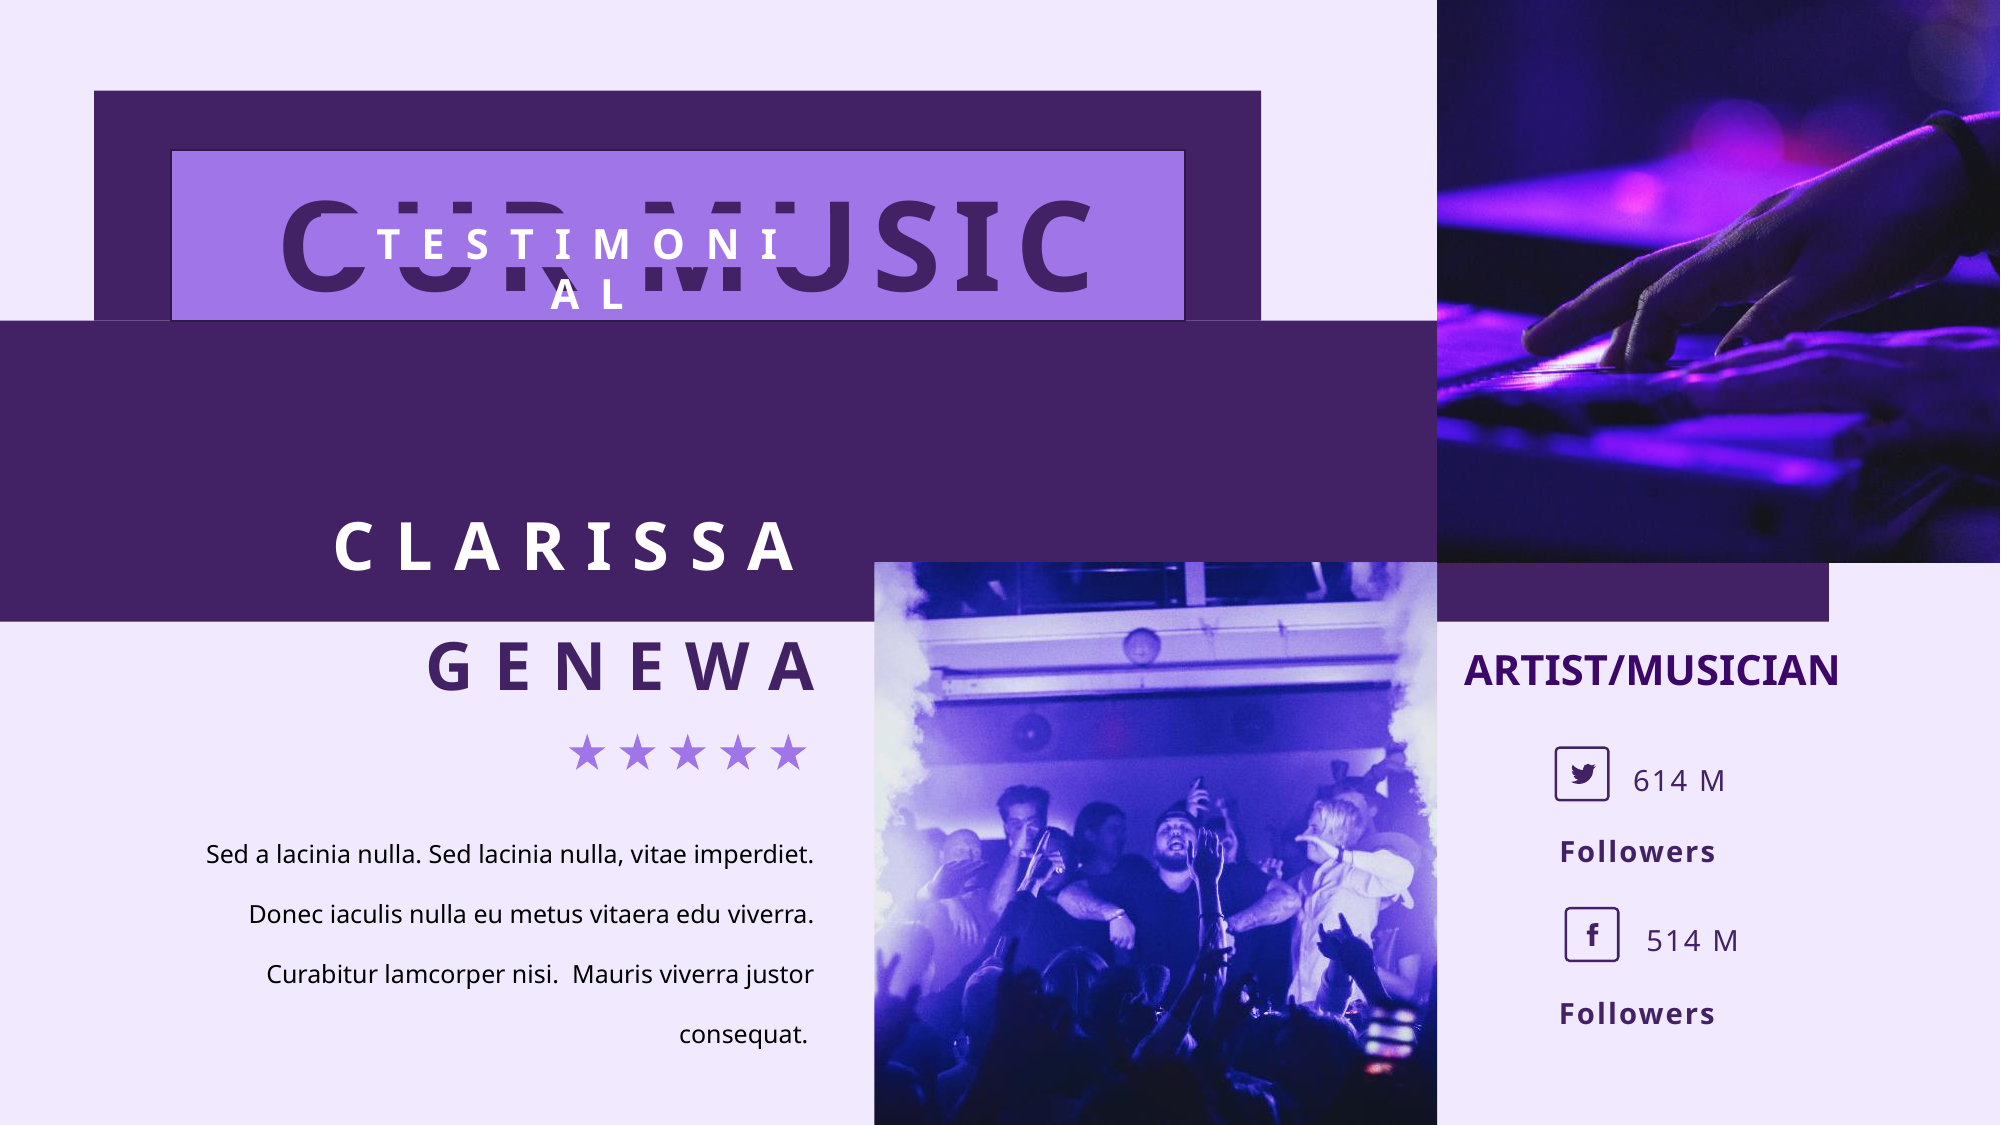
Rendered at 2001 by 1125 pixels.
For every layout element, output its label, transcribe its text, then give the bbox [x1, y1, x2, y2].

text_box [568, 733, 807, 770]
text_box [0, 320, 1437, 623]
text_box [1438, 563, 1830, 623]
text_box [170, 149, 1185, 327]
text_box ARTIST/MUSICIAN [1449, 636, 1856, 701]
picture [874, 0, 2000, 1125]
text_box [1544, 737, 1771, 1031]
text_box [93, 89, 1262, 322]
text_box CLARISSA GENEWA [247, 456, 830, 712]
text_box Sed a lacinia nulla. Sed lacinia nulla, vitae imperdiet. Donec iaculis nulla eu metus vitaera edu viverra. Curabitur lamcorper nisi. Mauris viverra justor consequat. [142, 801, 830, 1056]
